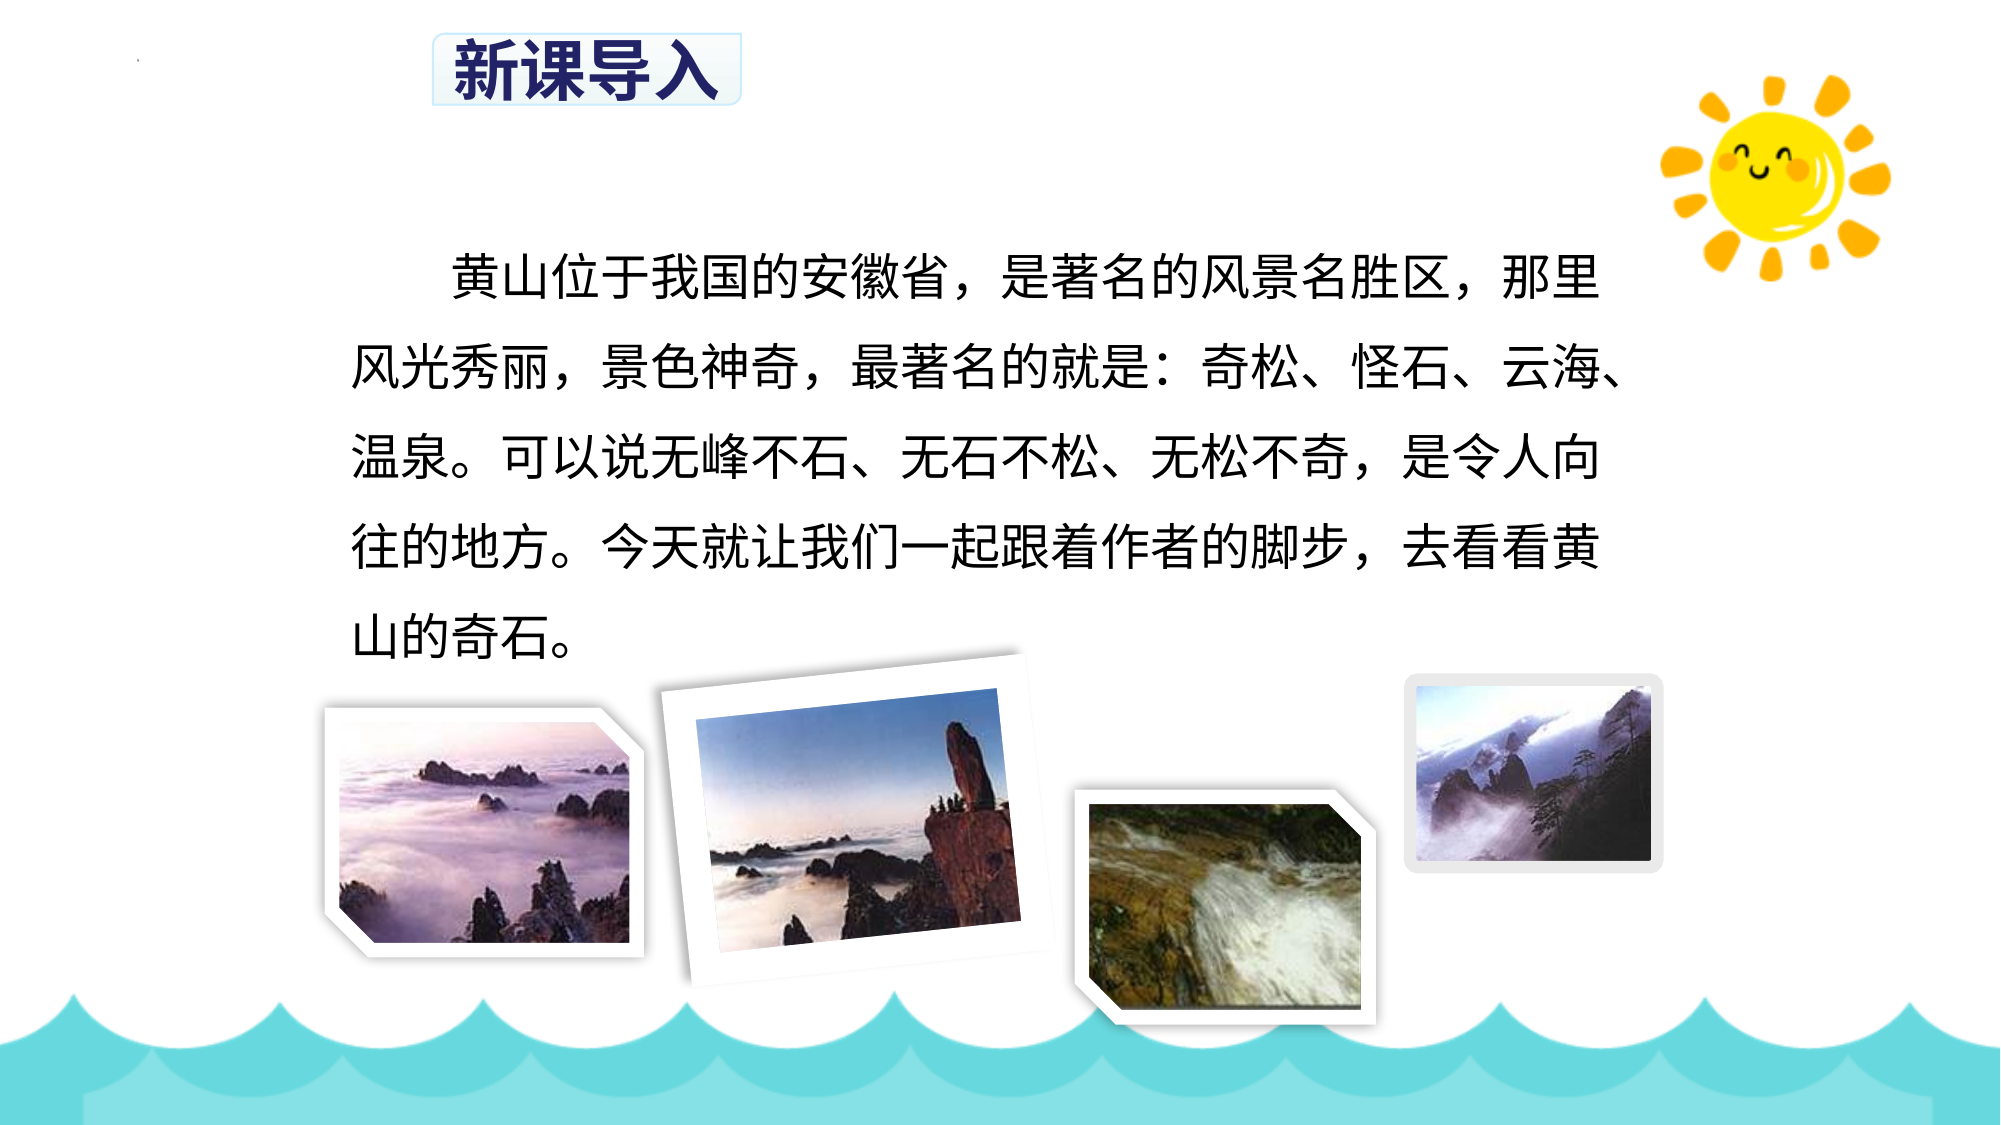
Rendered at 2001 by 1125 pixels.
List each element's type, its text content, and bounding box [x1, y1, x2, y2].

text_box 新课导入 [432, 32, 742, 106]
text_box 黄山位于我国的安徽省，是著名的风景名胜区，那里风光秀丽，景色神奇，最著名的就是：奇松、怪石、云海、温泉。可以说无峰不石、无石不松、无松不奇，是令人向往的地方。今天就让我们一起跟着作者的脚步，去看看黄山的奇石。 [335, 208, 1627, 673]
picture [0, 0, 2001, 1125]
